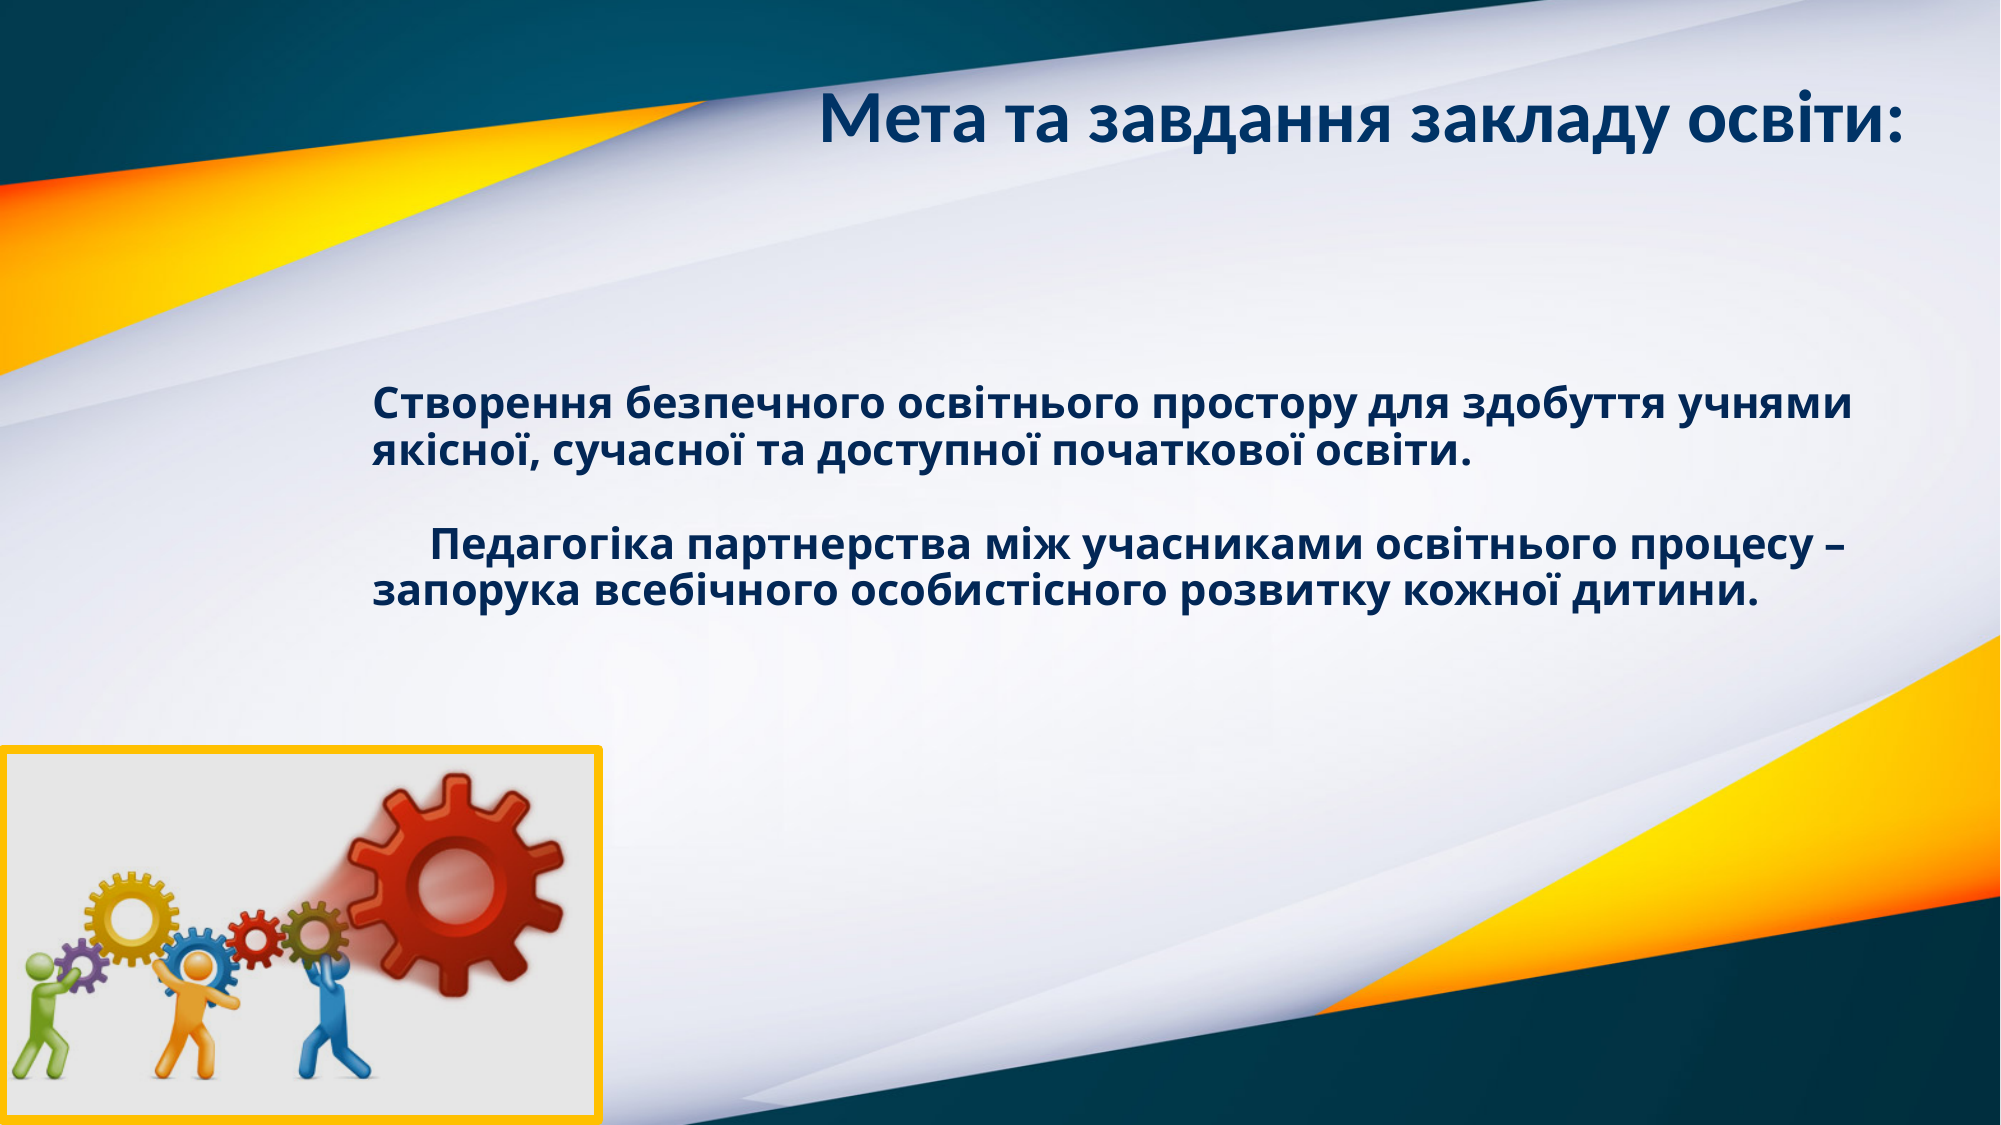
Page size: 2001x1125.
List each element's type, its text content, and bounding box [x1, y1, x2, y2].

title Створення безпечного освітнього простору для здобуття учнями якісної, сучасної та доступної початкової освіти. Педагогіка партнерства між учасниками освітнього процесу – запорука всебічного особистісного розвитку кожної дитини. [357, 373, 2000, 733]
text_box Мета та завдання закладу освіти: [726, 60, 2000, 166]
picture [0, 0, 2001, 1125]
picture [7, 754, 594, 1116]
